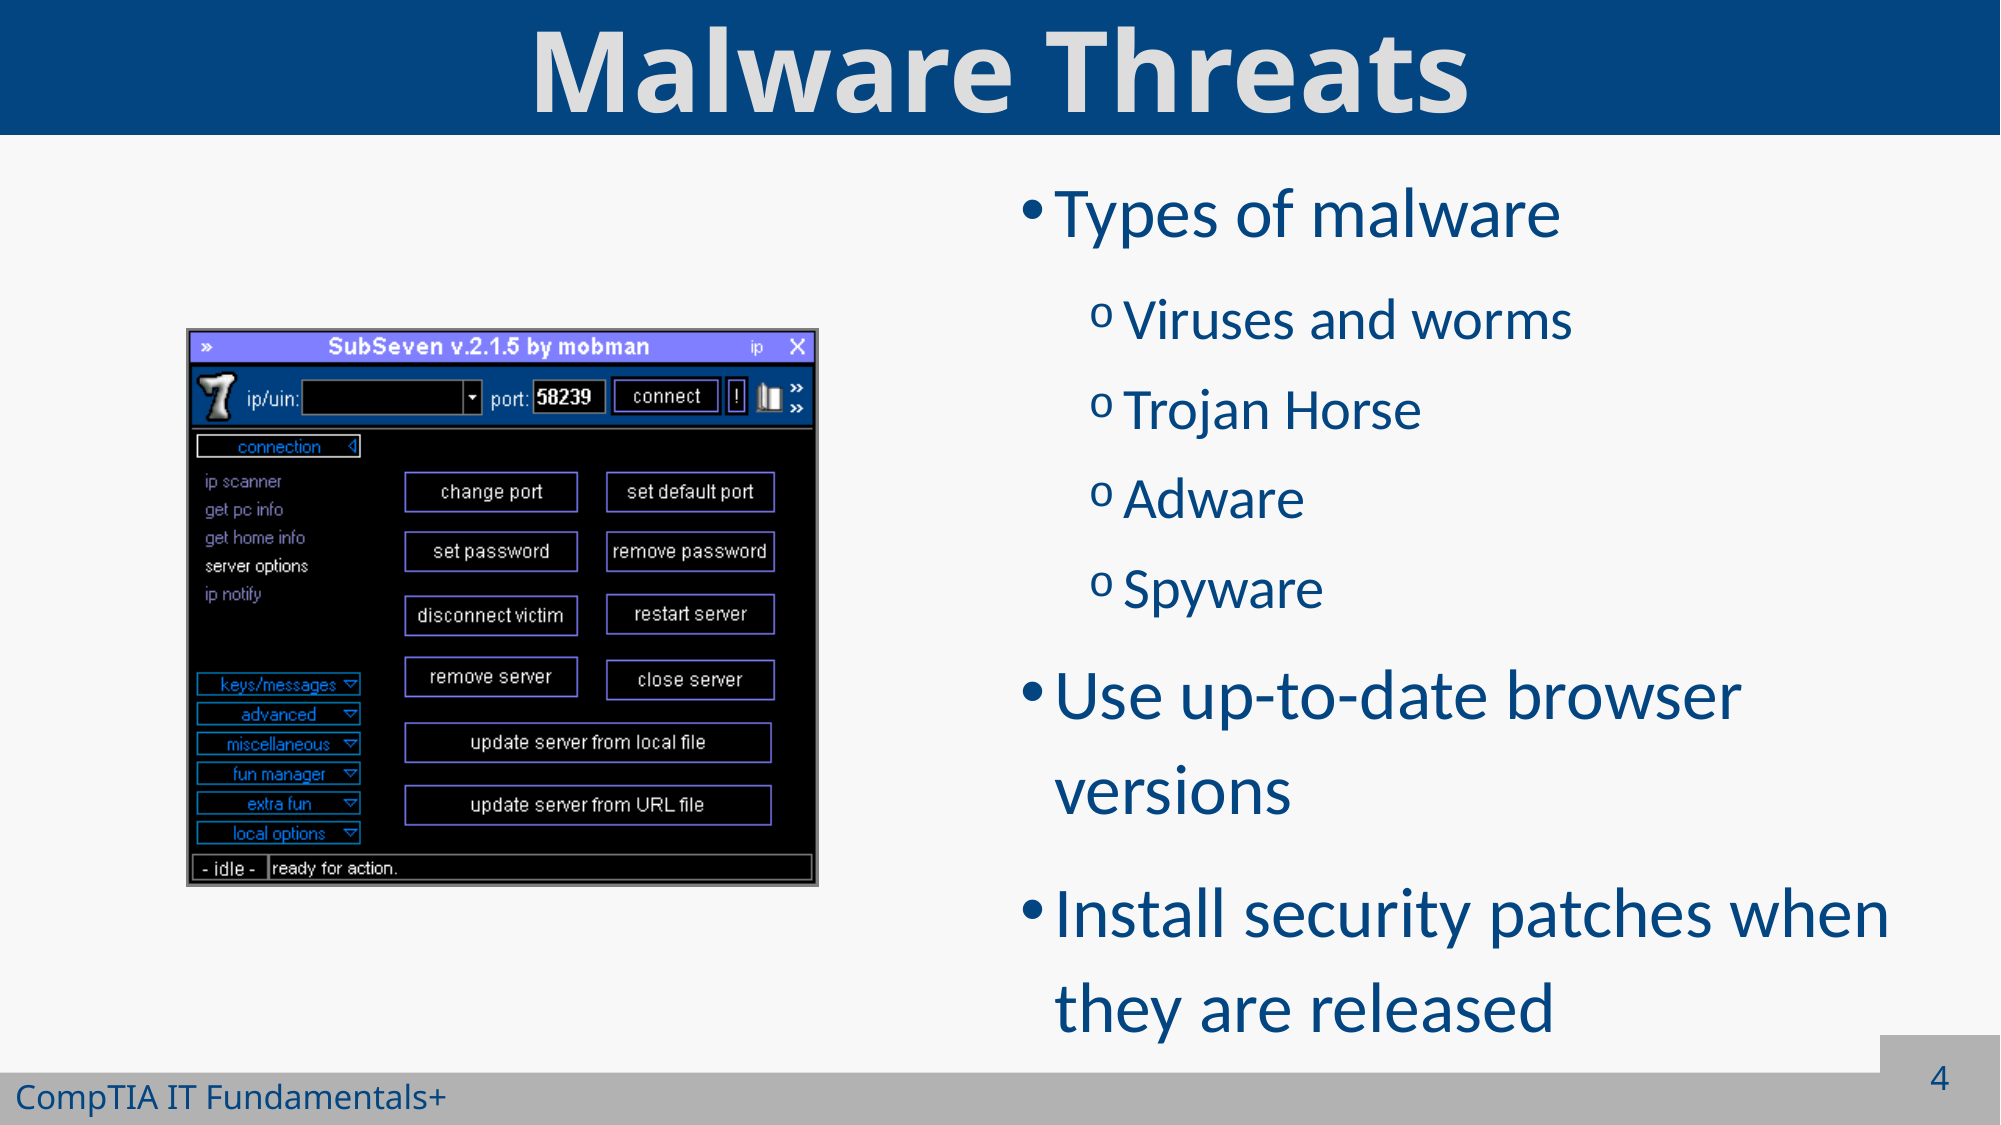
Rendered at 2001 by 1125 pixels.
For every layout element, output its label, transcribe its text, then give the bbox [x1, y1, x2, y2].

title Malware Threats [0, 0, 2000, 135]
list Types of malware Viruses and worms Trojan Horse Adware Spyware Use up-to-date browser versions Install security patches when they are released [1005, 149, 1980, 1065]
footer CompTIA IT Fundamentals+ [0, 1072, 1880, 1125]
slide_number 4 [1880, 1035, 2000, 1125]
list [186, 328, 819, 887]
